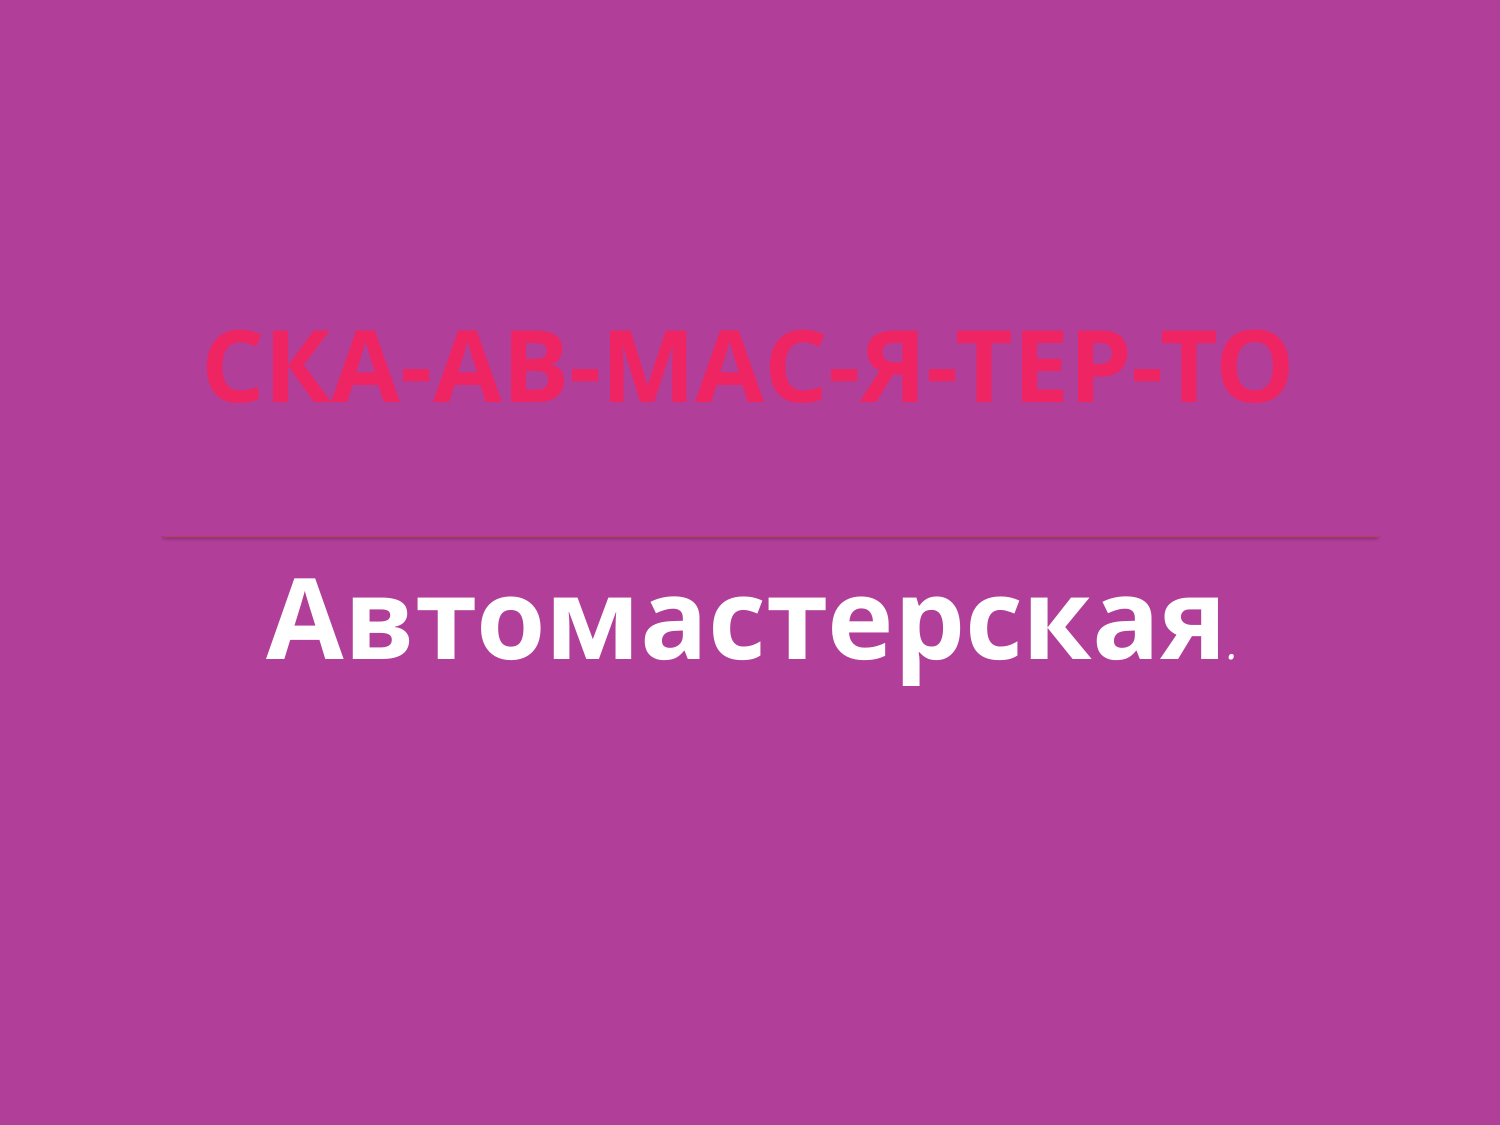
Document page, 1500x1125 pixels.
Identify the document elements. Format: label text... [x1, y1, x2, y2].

list Автомастерская. [118, 539, 1394, 787]
title СКА-АВ-МАС-Я-ТЕР-ТО [118, 81, 1394, 530]
